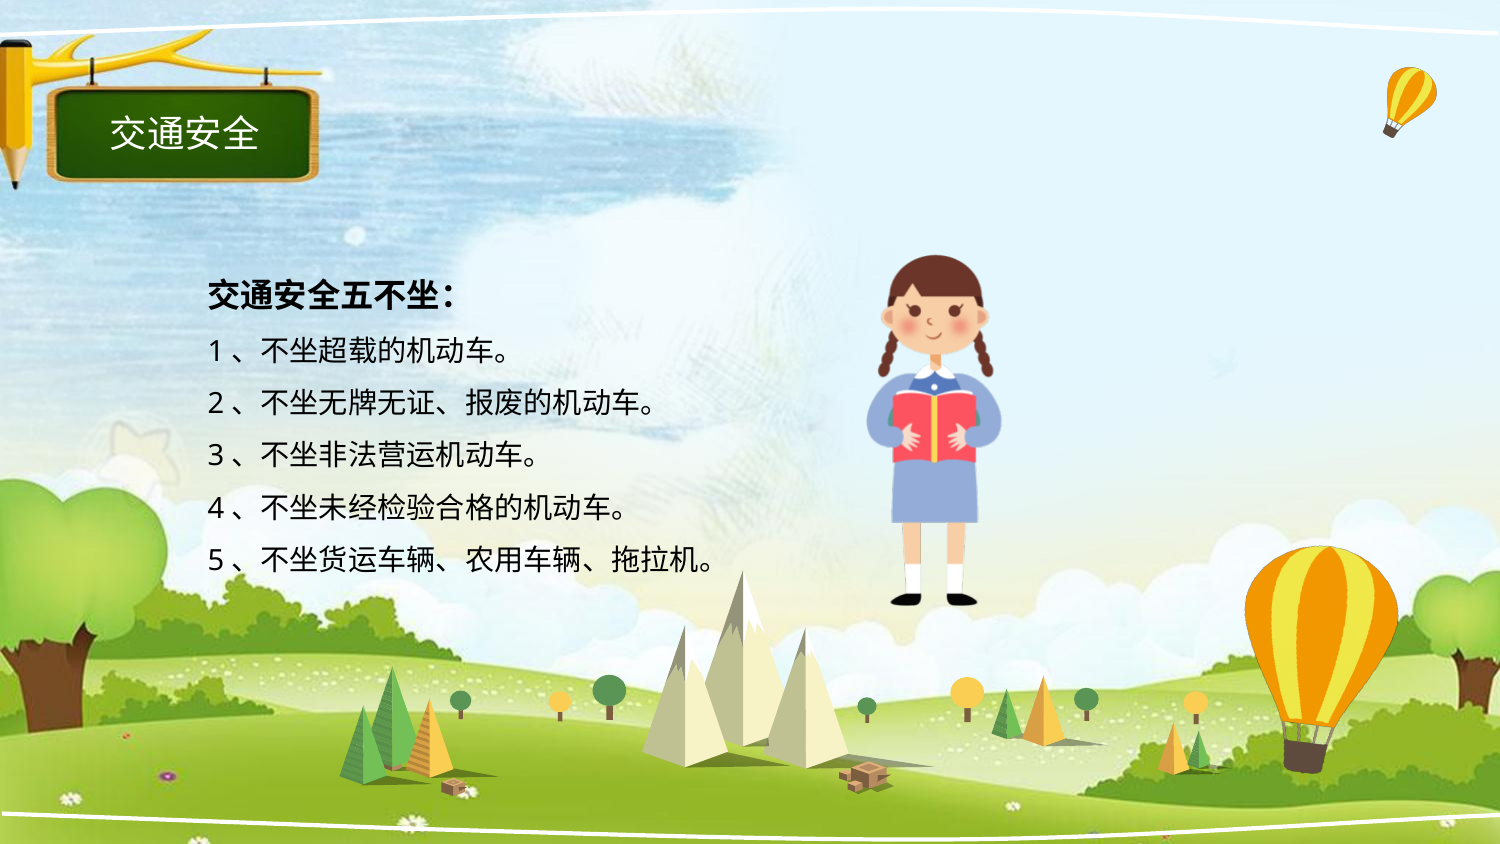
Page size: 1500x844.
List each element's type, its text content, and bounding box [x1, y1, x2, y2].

text_box 交通安全 [94, 103, 275, 163]
text_box 交通安全五不坐： 1、不坐超载的机动车。 2、不坐无牌无证、报废的机动车。 3、不坐非法营运机动车。 4、不坐未经检验合格的机动车。 5、不坐货运车辆、农用车辆、拖拉机。 [192, 247, 854, 584]
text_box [339, 569, 1233, 796]
picture [0, 0, 1500, 844]
